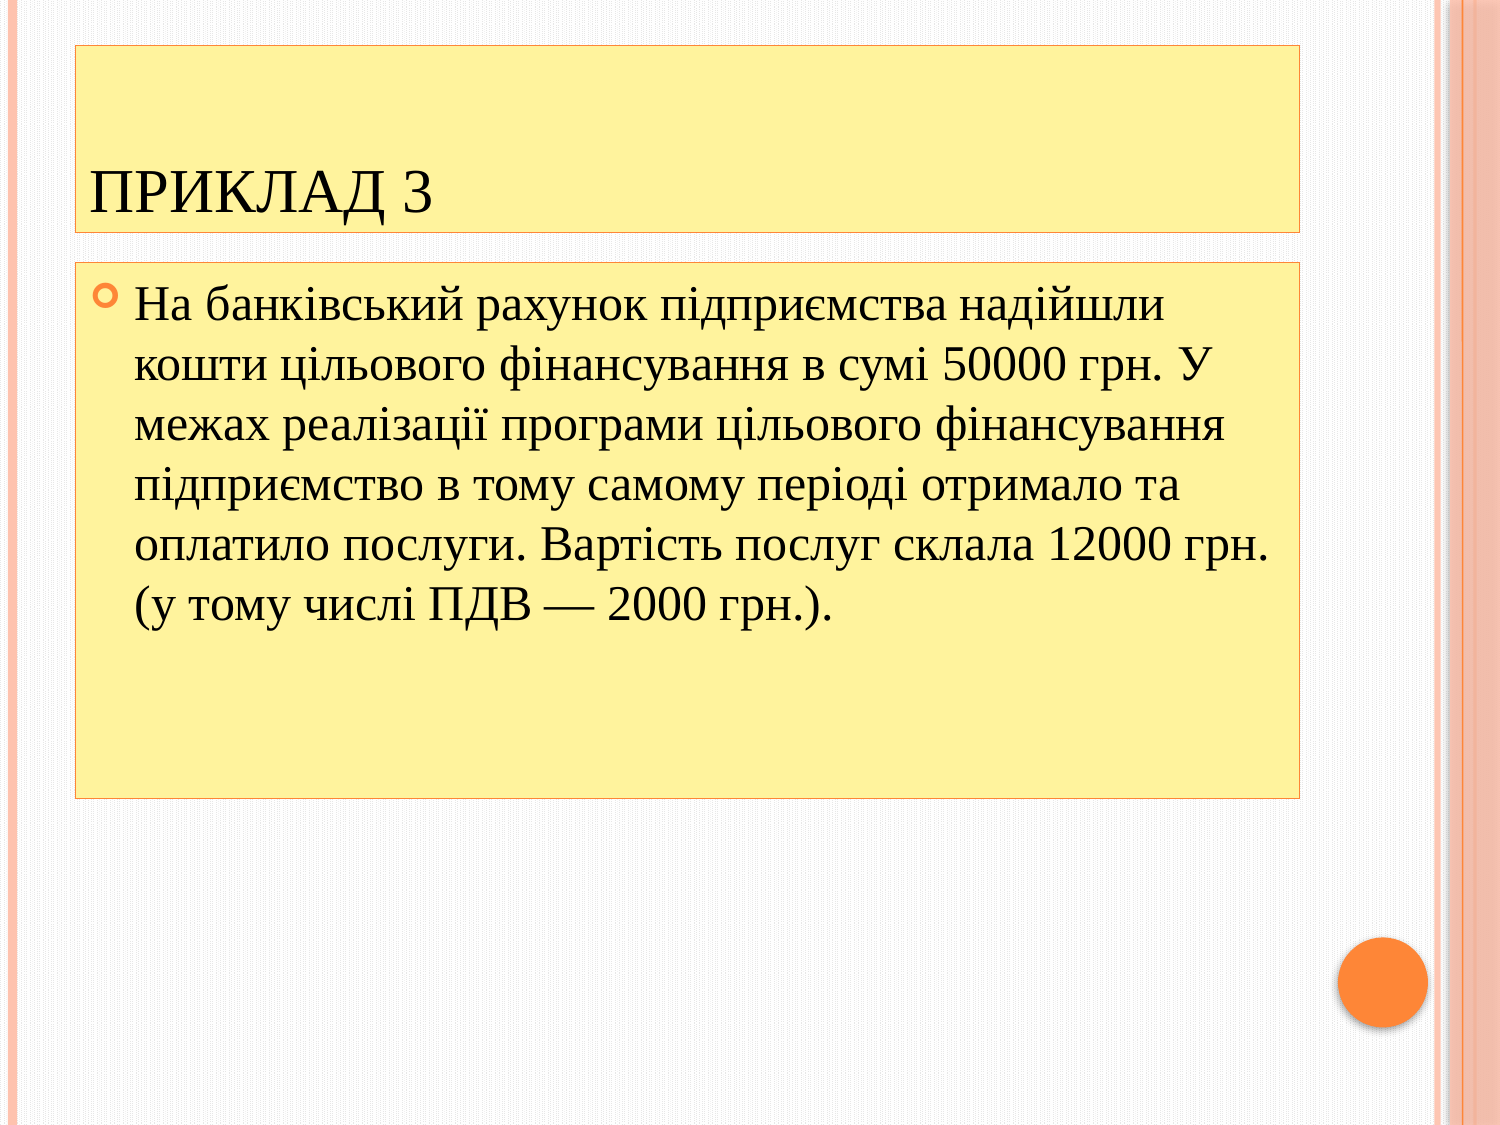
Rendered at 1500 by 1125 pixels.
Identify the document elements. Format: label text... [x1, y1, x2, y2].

title Приклад 3 [75, 45, 1300, 233]
list На банківський рахунок підприємства надійшли кошти цільового фінансування в сумі 50000 грн. У межах реалізації програми цільового фінансування підприємство в тому самому періоді отримало та оплатило послуги. Вартість послуг склала 12000 грн. (у тому числі ПДВ — 2000 грн.). [75, 262, 1300, 799]
